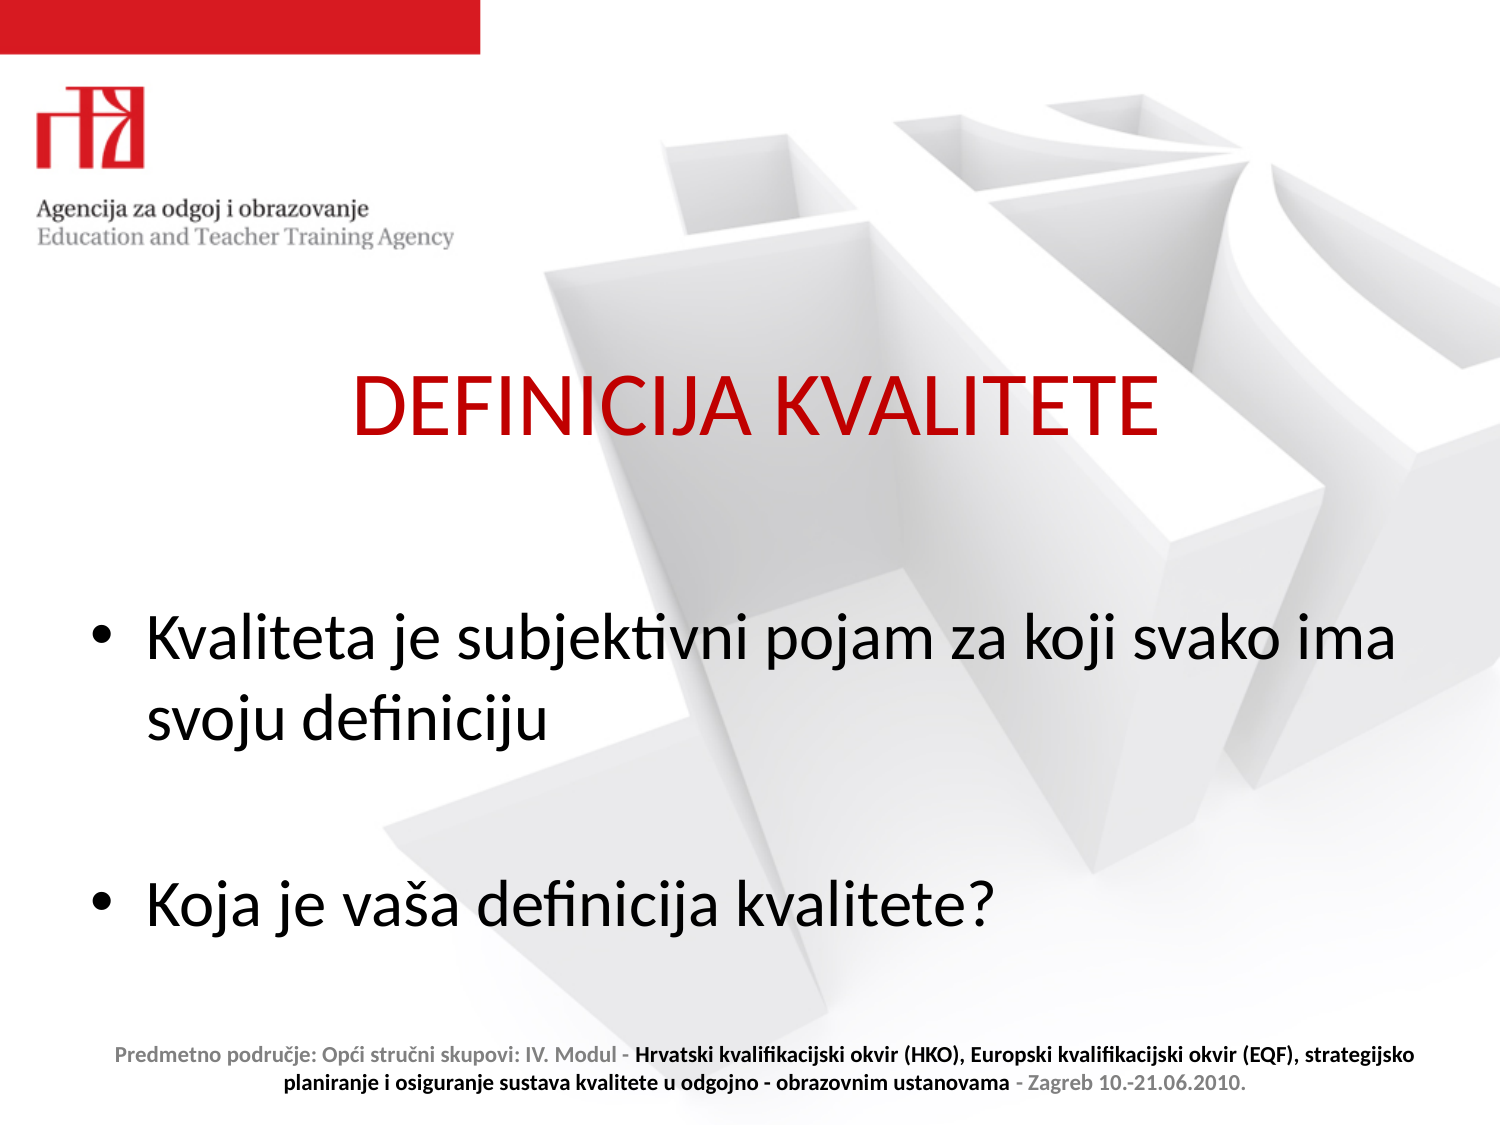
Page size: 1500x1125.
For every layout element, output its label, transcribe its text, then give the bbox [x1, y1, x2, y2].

picture [0, 0, 1500, 1125]
list Kvaliteta je subjektivni pojam za koji svako ima svoju definiciju Koja je vaša definicija kvalitete? [75, 492, 1425, 1005]
title DEFINICIJA KVALITETE [82, 304, 1432, 493]
